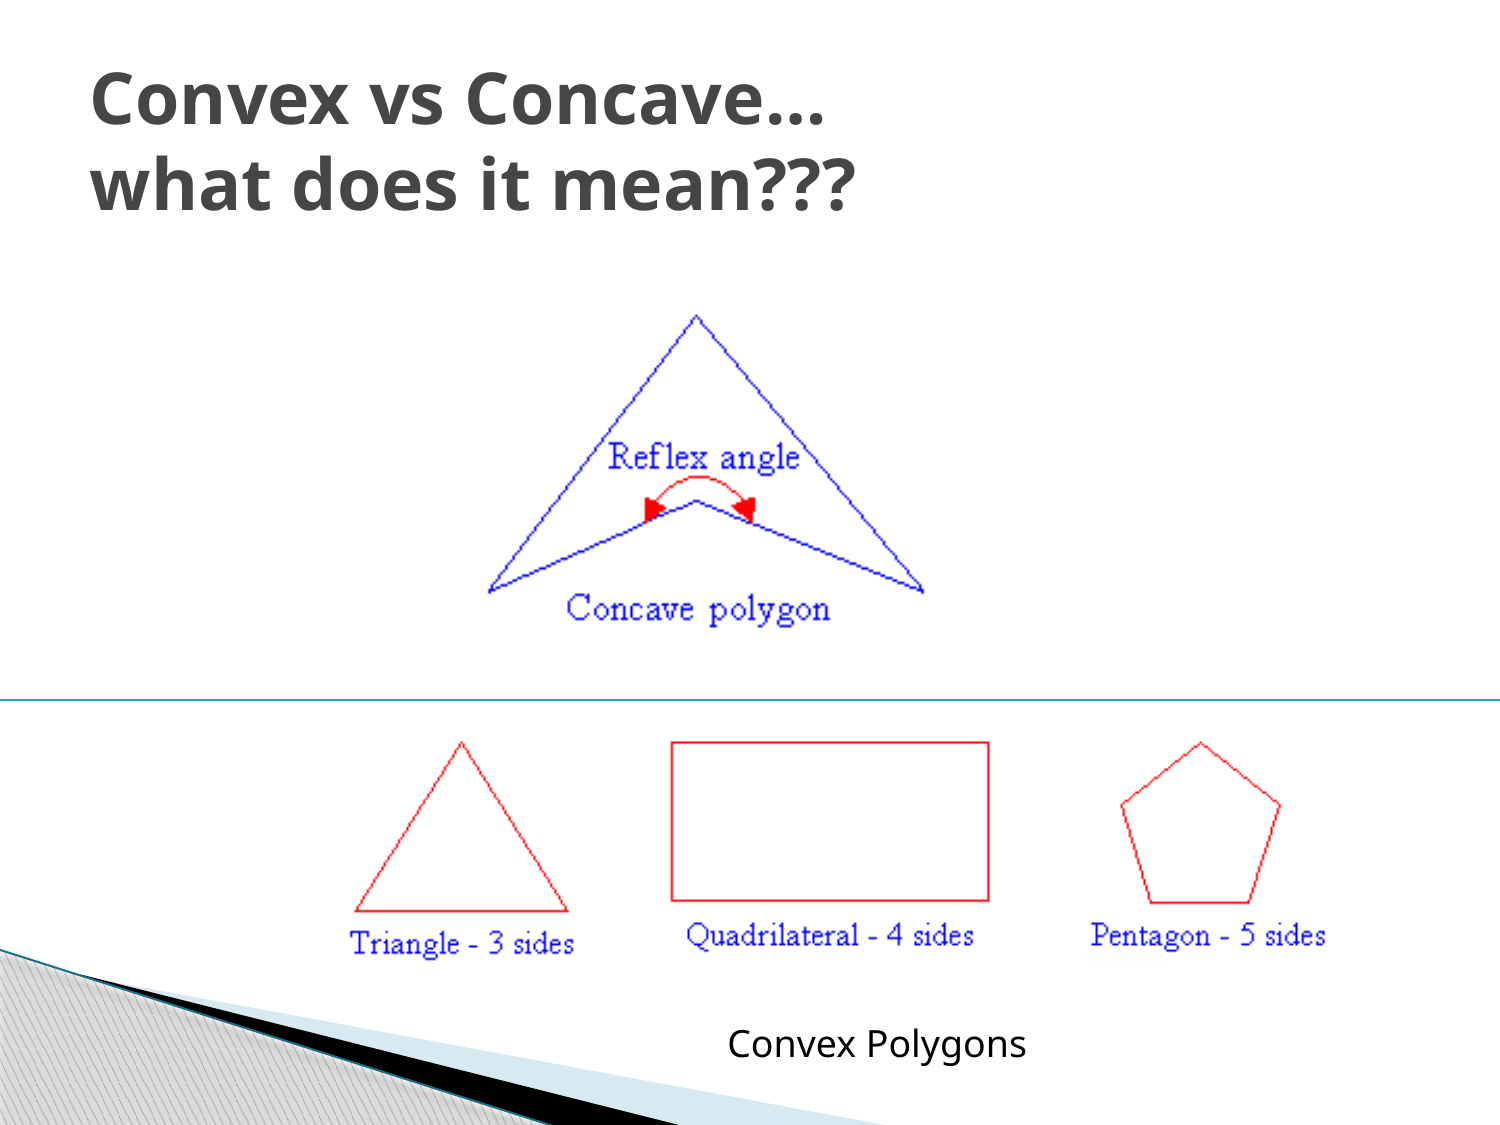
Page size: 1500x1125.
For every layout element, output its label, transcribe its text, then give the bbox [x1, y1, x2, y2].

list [412, 287, 967, 676]
title Convex vs Concave… what does it mean??? [75, 45, 1425, 233]
picture [281, 712, 1401, 1001]
text_box Convex Polygons [712, 1012, 1225, 1073]
